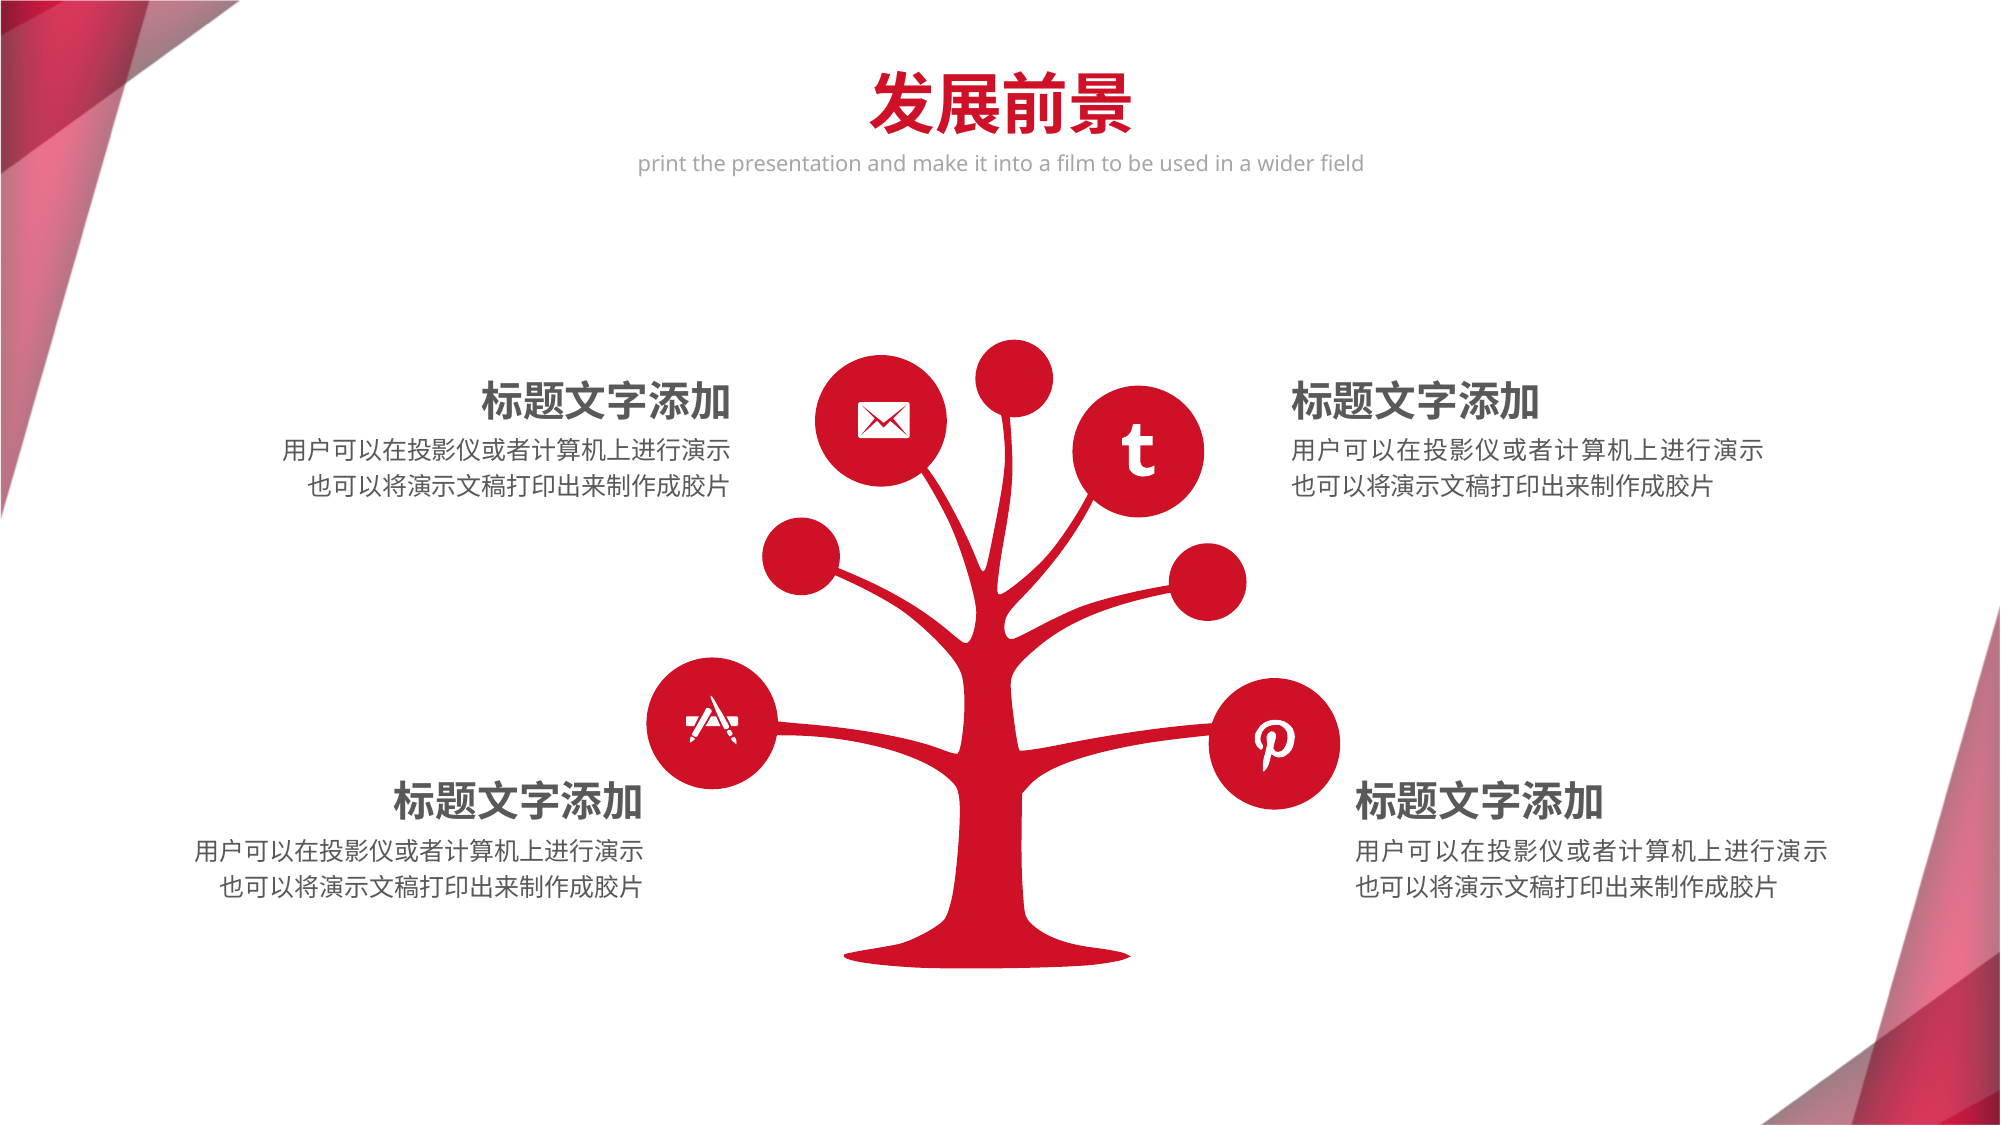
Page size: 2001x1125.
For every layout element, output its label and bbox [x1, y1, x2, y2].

text_box [778, 416, 1208, 969]
text_box [155, 757, 660, 911]
picture [1698, 606, 2000, 1124]
text_box [1340, 757, 1844, 911]
text_box [975, 339, 1054, 418]
text_box [762, 517, 840, 596]
text_box [646, 657, 778, 790]
text_box [242, 357, 747, 510]
text_box [544, 54, 1459, 184]
text_box [1168, 543, 1247, 621]
text_box [1072, 385, 1205, 518]
text_box [1276, 357, 1781, 510]
text_box [814, 355, 947, 487]
picture [1, 1, 303, 519]
text_box [1208, 678, 1341, 810]
